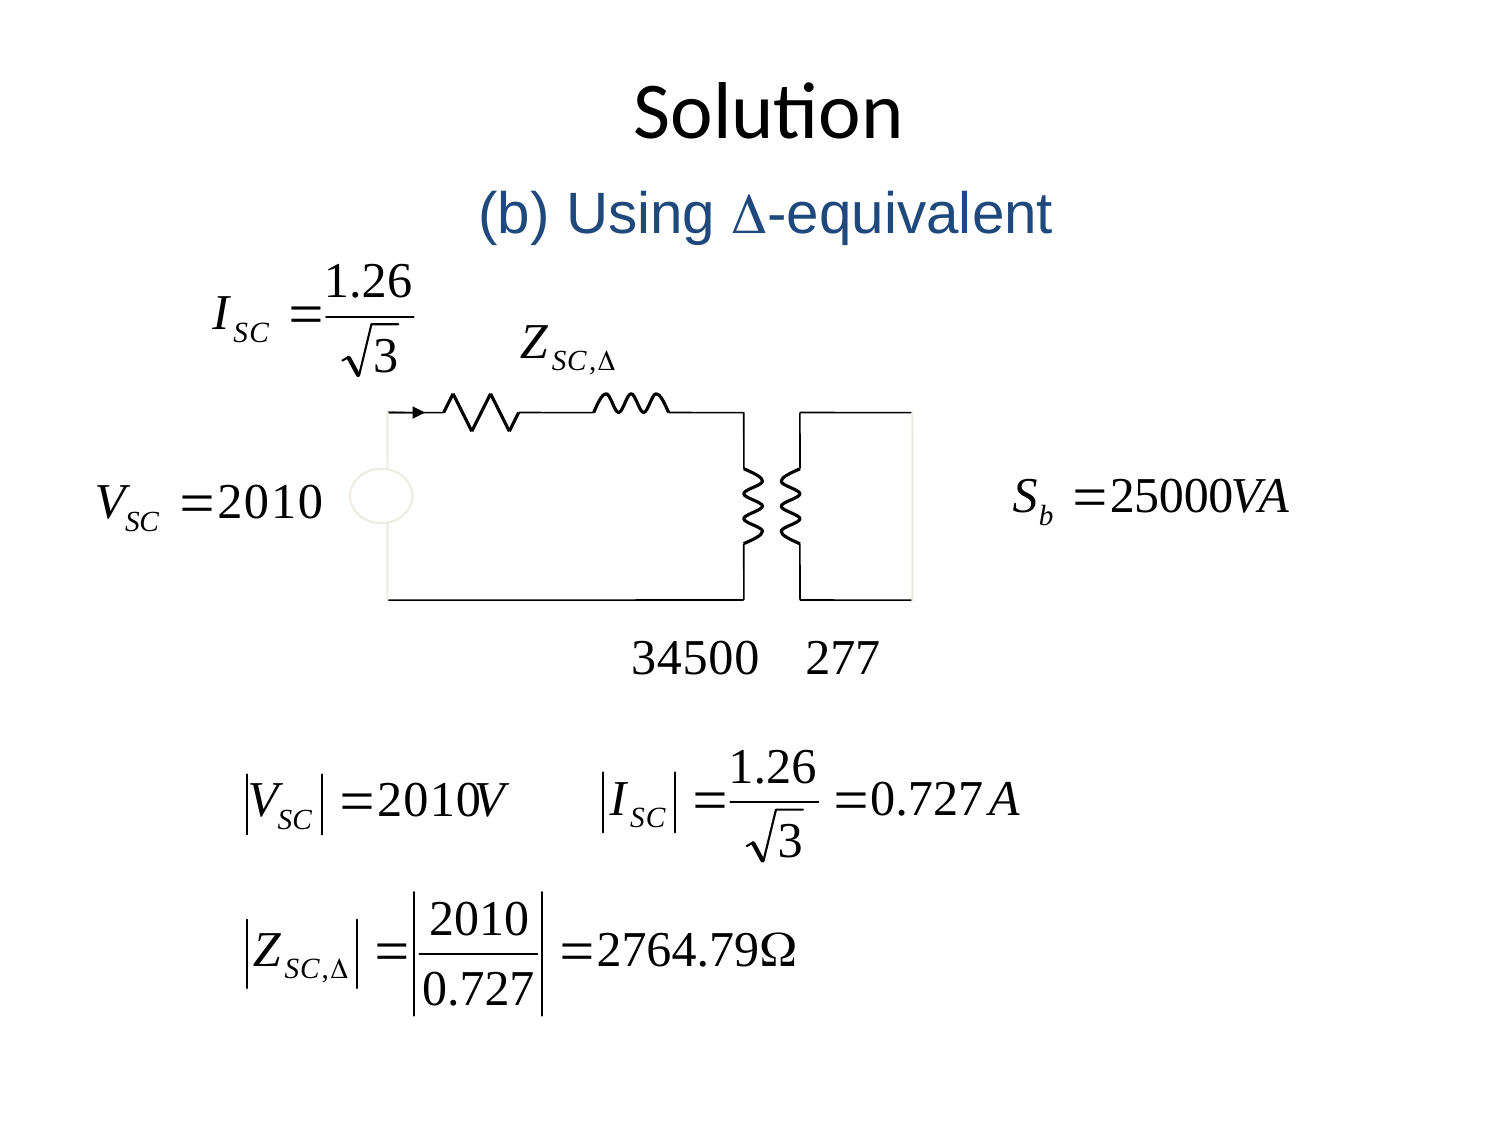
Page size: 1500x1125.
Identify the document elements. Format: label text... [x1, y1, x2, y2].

text_box (b) Using -equivalent [99, 167, 1433, 253]
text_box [237, 882, 805, 1026]
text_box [349, 393, 913, 601]
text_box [237, 762, 519, 847]
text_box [797, 628, 891, 688]
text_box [91, 468, 327, 545]
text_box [592, 735, 1026, 874]
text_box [511, 307, 625, 388]
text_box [624, 628, 764, 688]
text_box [1003, 461, 1301, 538]
title Solution [62, 50, 1475, 163]
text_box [203, 249, 426, 389]
